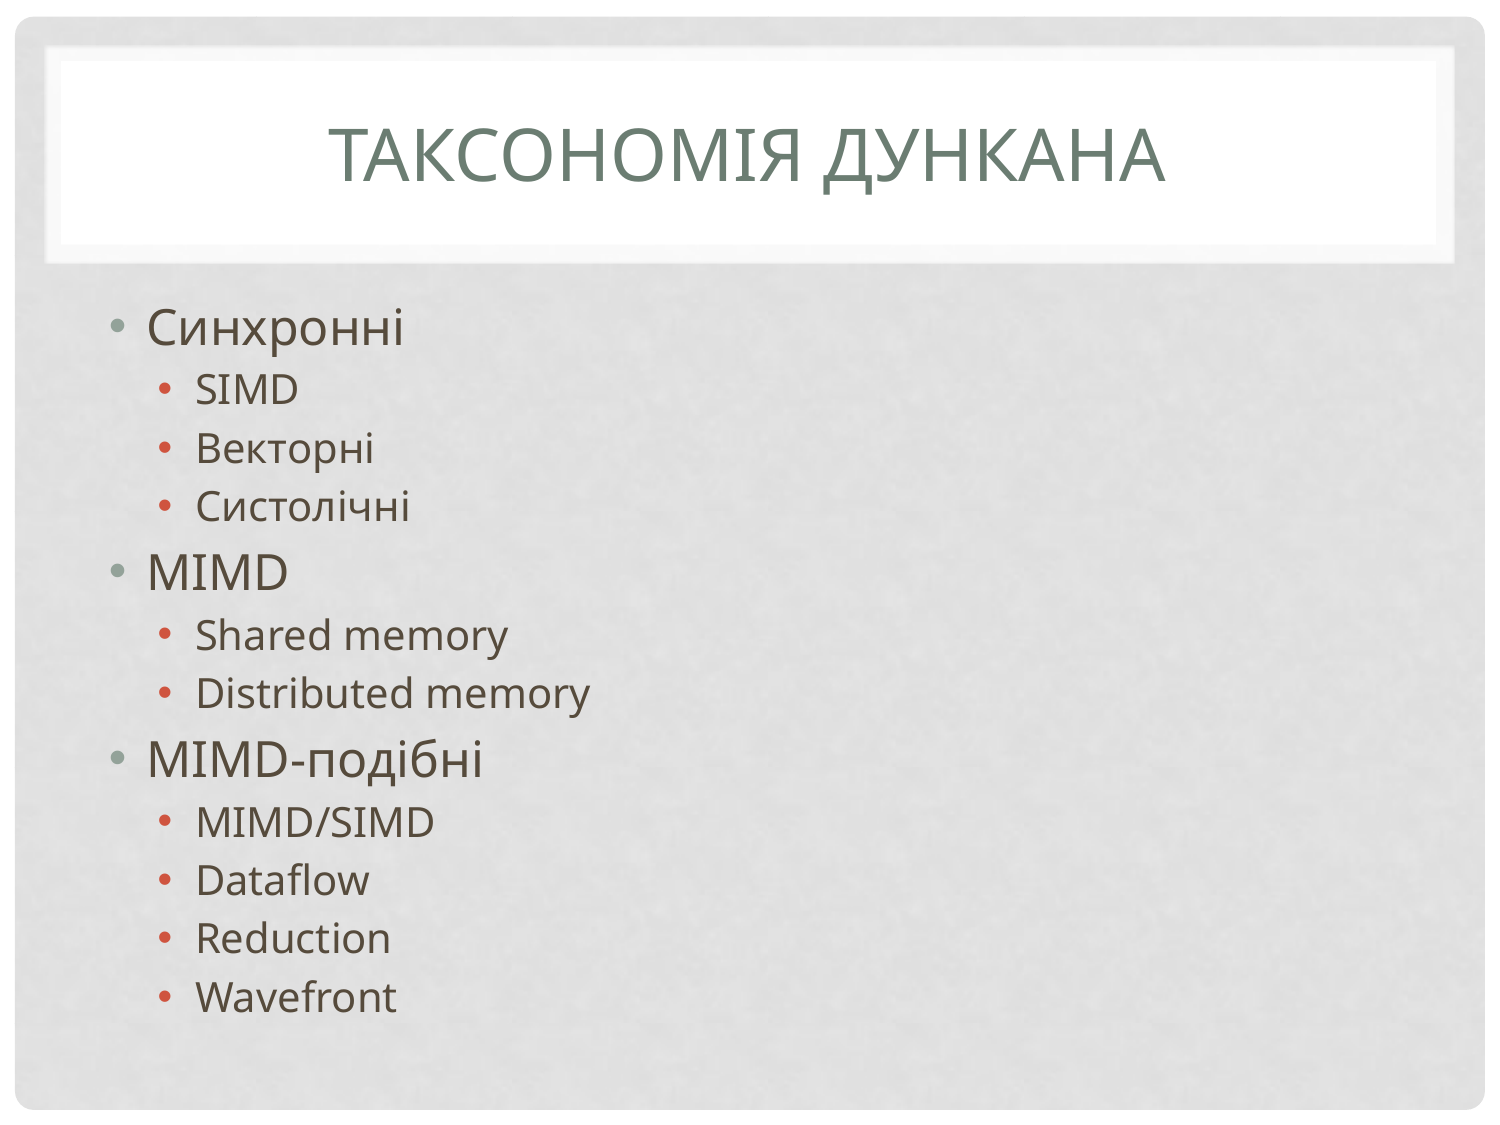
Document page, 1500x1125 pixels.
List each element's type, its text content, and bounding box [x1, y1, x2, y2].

title Таксономія Дункана [69, 66, 1425, 238]
list Синхронні SIMD Векторні Систолічні MIMD Shared memory Distributed memory MIMD-подібні MIMD/SIMD Dataflow Reduction Wavefront [75, 287, 1425, 1047]
